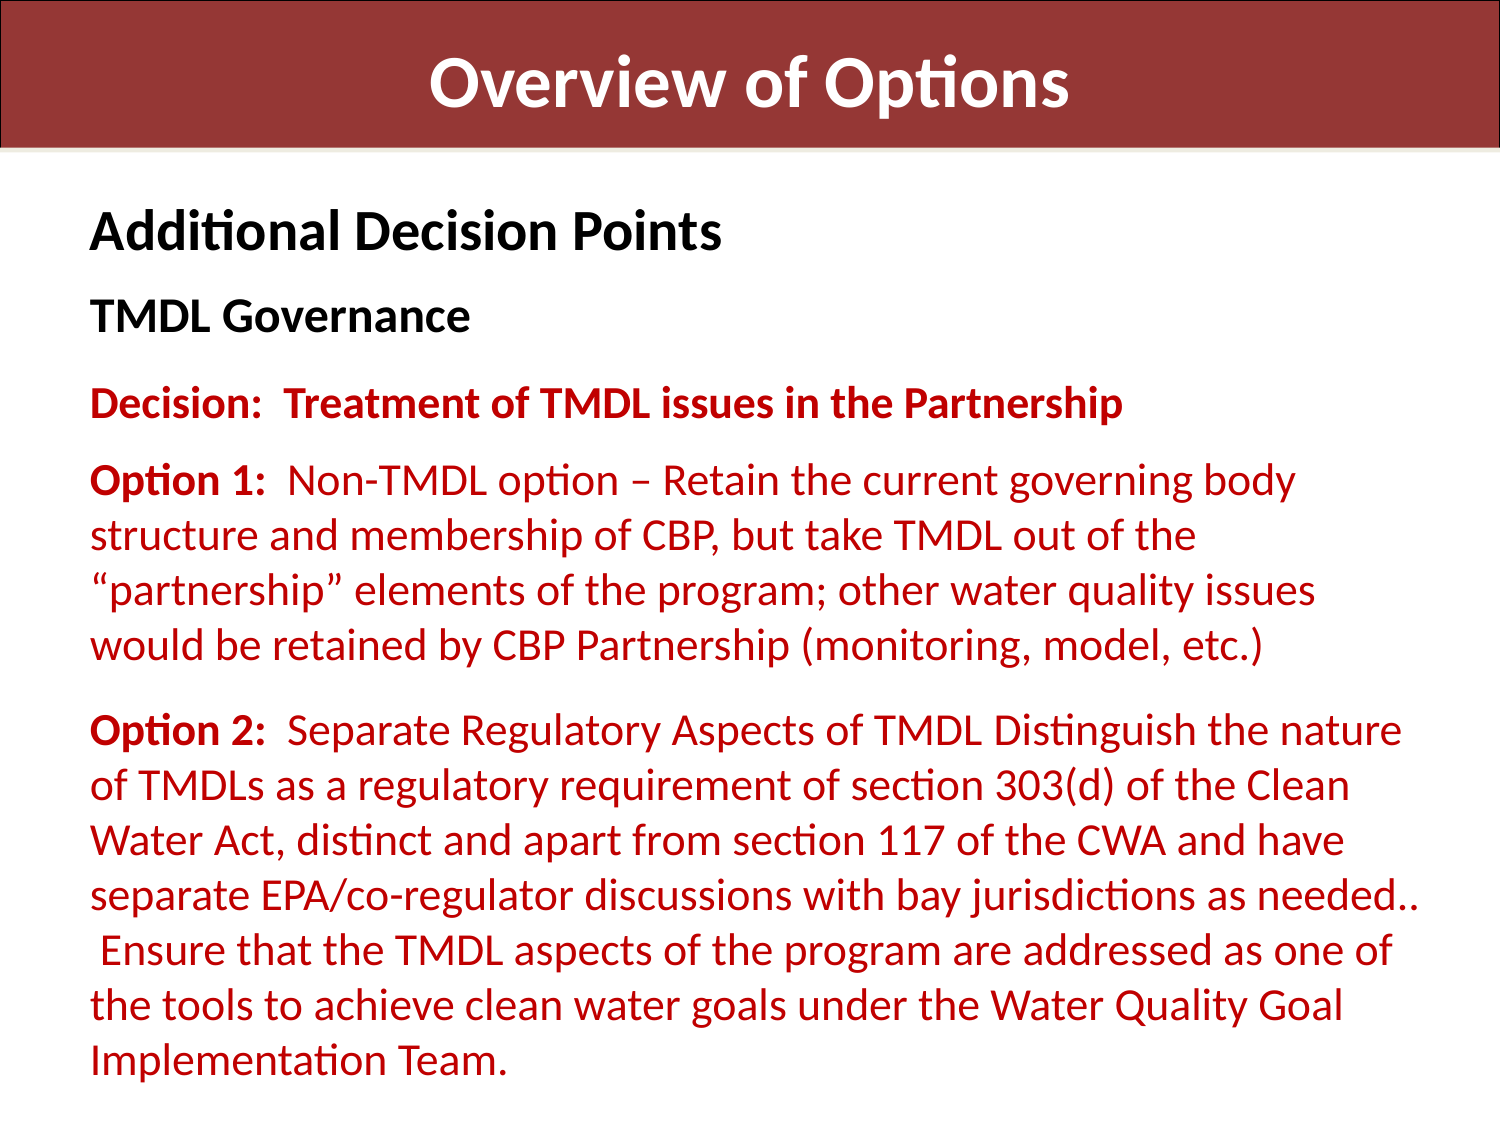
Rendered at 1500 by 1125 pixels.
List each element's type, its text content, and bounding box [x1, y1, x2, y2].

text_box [0, 0, 1500, 151]
text_box Additional Decision Points TMDL Governance Decision: Treatment of TMDL issues in the Partnership Option 1: Non-TMDL option – Retain the current governing body structure and membership of CBP, but take TMDL out of the “partnership” elements of the program; other water quality issues would be retained by CBP Partnership (monitoring, model, etc.) Option 2: Separate Regulatory Aspects of TMDL Distinguish the nature of TMDLs as a regulatory requirement of section 303(d) of the Clean Water Act, distinct and apart from section 117 of the CWA and have separate EPA/co-regulator discussions with bay jurisdictions as needed.. Ensure that the TMDL aspects of the program are addressed as one of the tools to achieve clean water goals under the Water Quality Goal Implementation Team. [74, 159, 1438, 1125]
